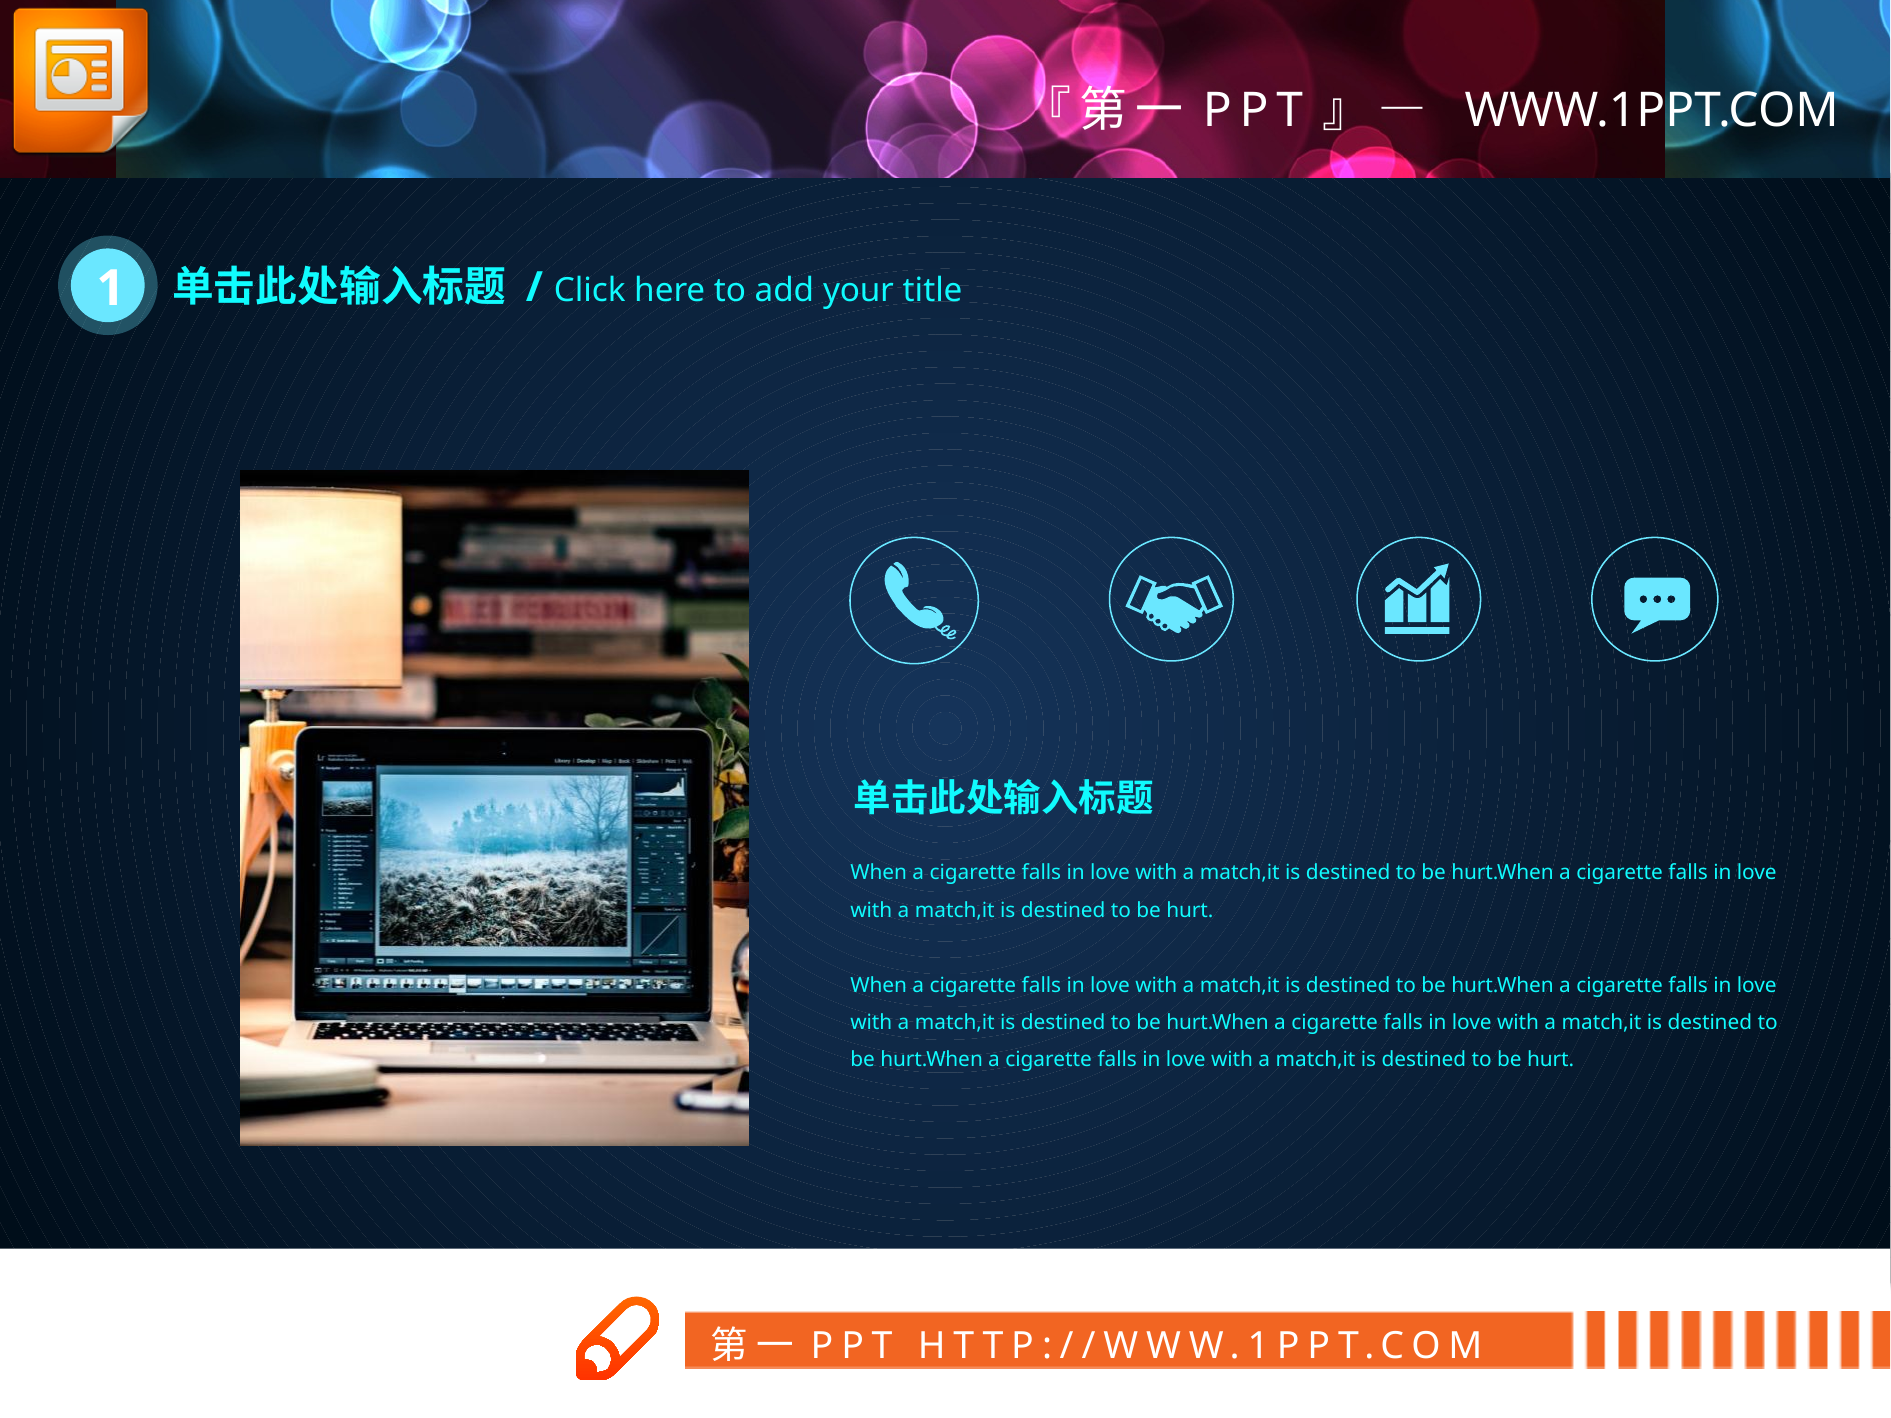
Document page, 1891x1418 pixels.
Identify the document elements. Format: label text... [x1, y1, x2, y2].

picture [0, 0, 1891, 178]
text_box 单击此处输入标题 [838, 766, 1204, 826]
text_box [849, 537, 979, 664]
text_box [57, 235, 158, 336]
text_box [1356, 537, 1481, 662]
text_box 单击此处输入标题 / Click here to add your title [162, 252, 1017, 318]
picture [685, 1311, 1891, 1369]
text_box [1109, 537, 1234, 662]
picture [240, 470, 749, 1146]
text_box When a cigarette falls in love with a match,it is destined to be hurt.When a cigarette falls in love with a match,it is destined to be hurt. When a cigarette falls in love with a match,it is destined to be hurt.When a cigarette falls in love with a match,it is destined to be hurt.When a cigarette falls in love with a match,it is destined to be hurt.When a cigarette falls in love with a match,it is destined to be hurt. [839, 840, 1795, 1077]
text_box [1591, 537, 1719, 662]
